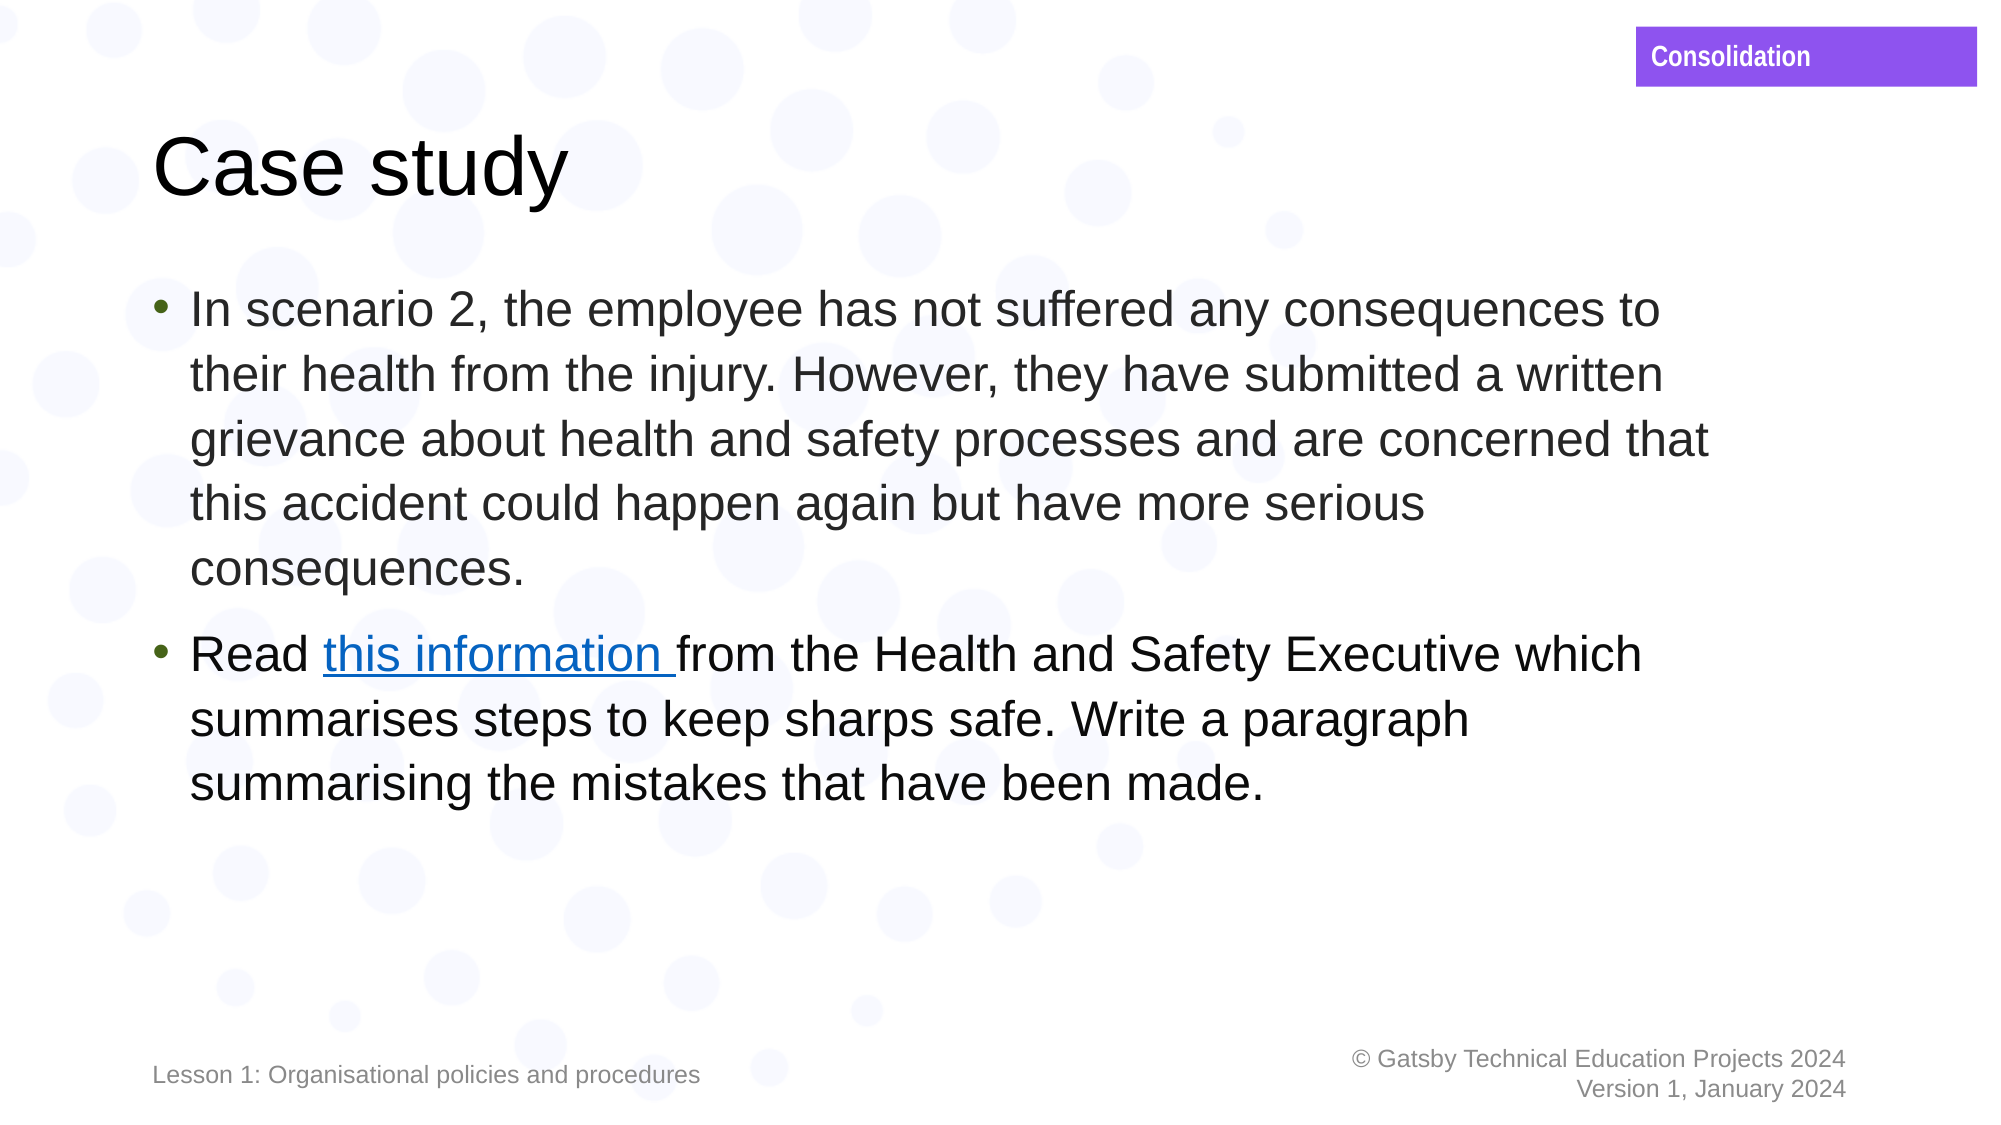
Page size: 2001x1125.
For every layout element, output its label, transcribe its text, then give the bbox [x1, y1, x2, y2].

list Lesson 1: Organisational policies and procedures [137, 1042, 829, 1103]
title Case study [137, 59, 1863, 278]
list In scenario 2, the employee has not suffered any consequences to their health from the injury. However, they have submitted a written grievance about health and safety processes and are concerned that this accident could happen again but have more serious consequences. Read this information from the Health and Safety Executive which summarises steps to keep sharps safe. Write a paragraph summarising the mistakes that have been made. [137, 264, 1766, 980]
list Consolidation [1636, 26, 1978, 87]
